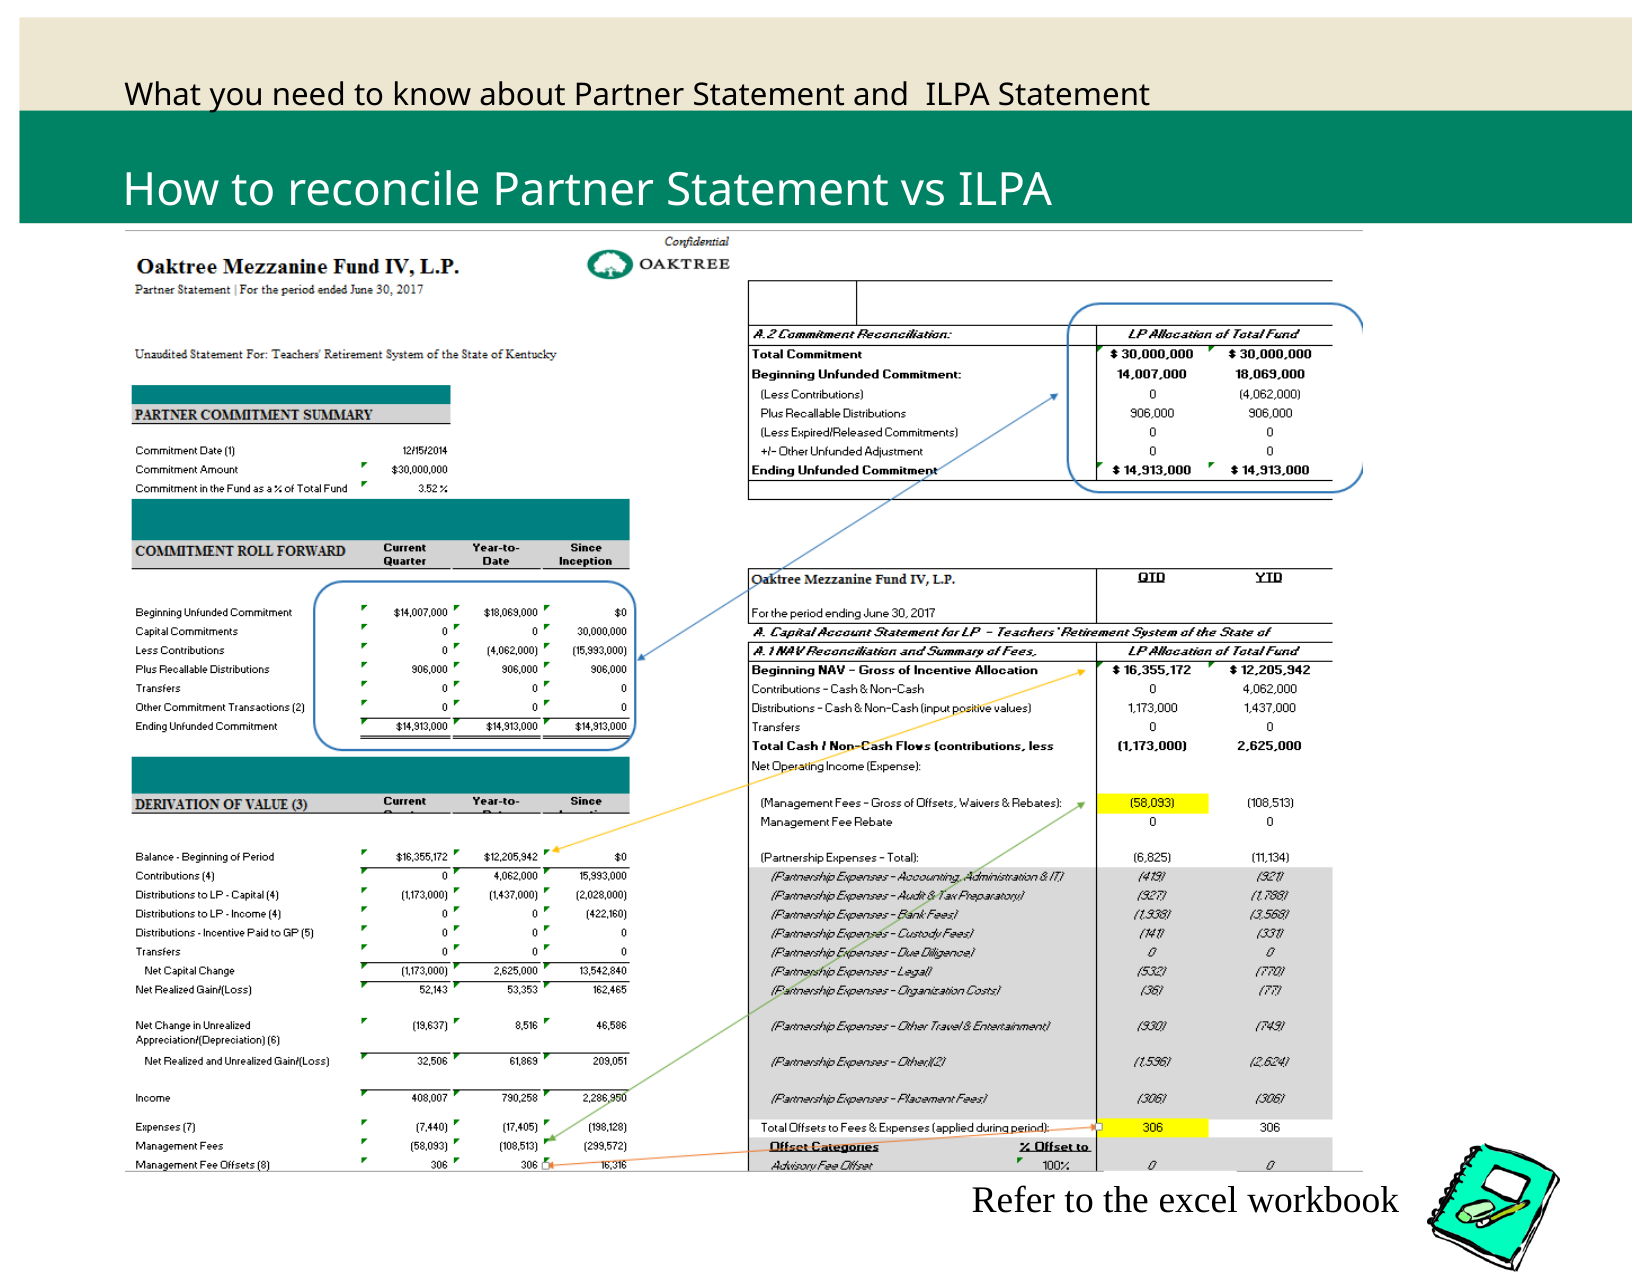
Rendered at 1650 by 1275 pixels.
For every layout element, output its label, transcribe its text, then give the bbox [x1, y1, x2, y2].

picture [124, 230, 1363, 1173]
picture [1427, 1143, 1560, 1272]
title How to reconcile Partner Statement vs ILPA [105, 142, 1591, 231]
list Refer to the excel workbook [349, 1174, 1401, 1275]
